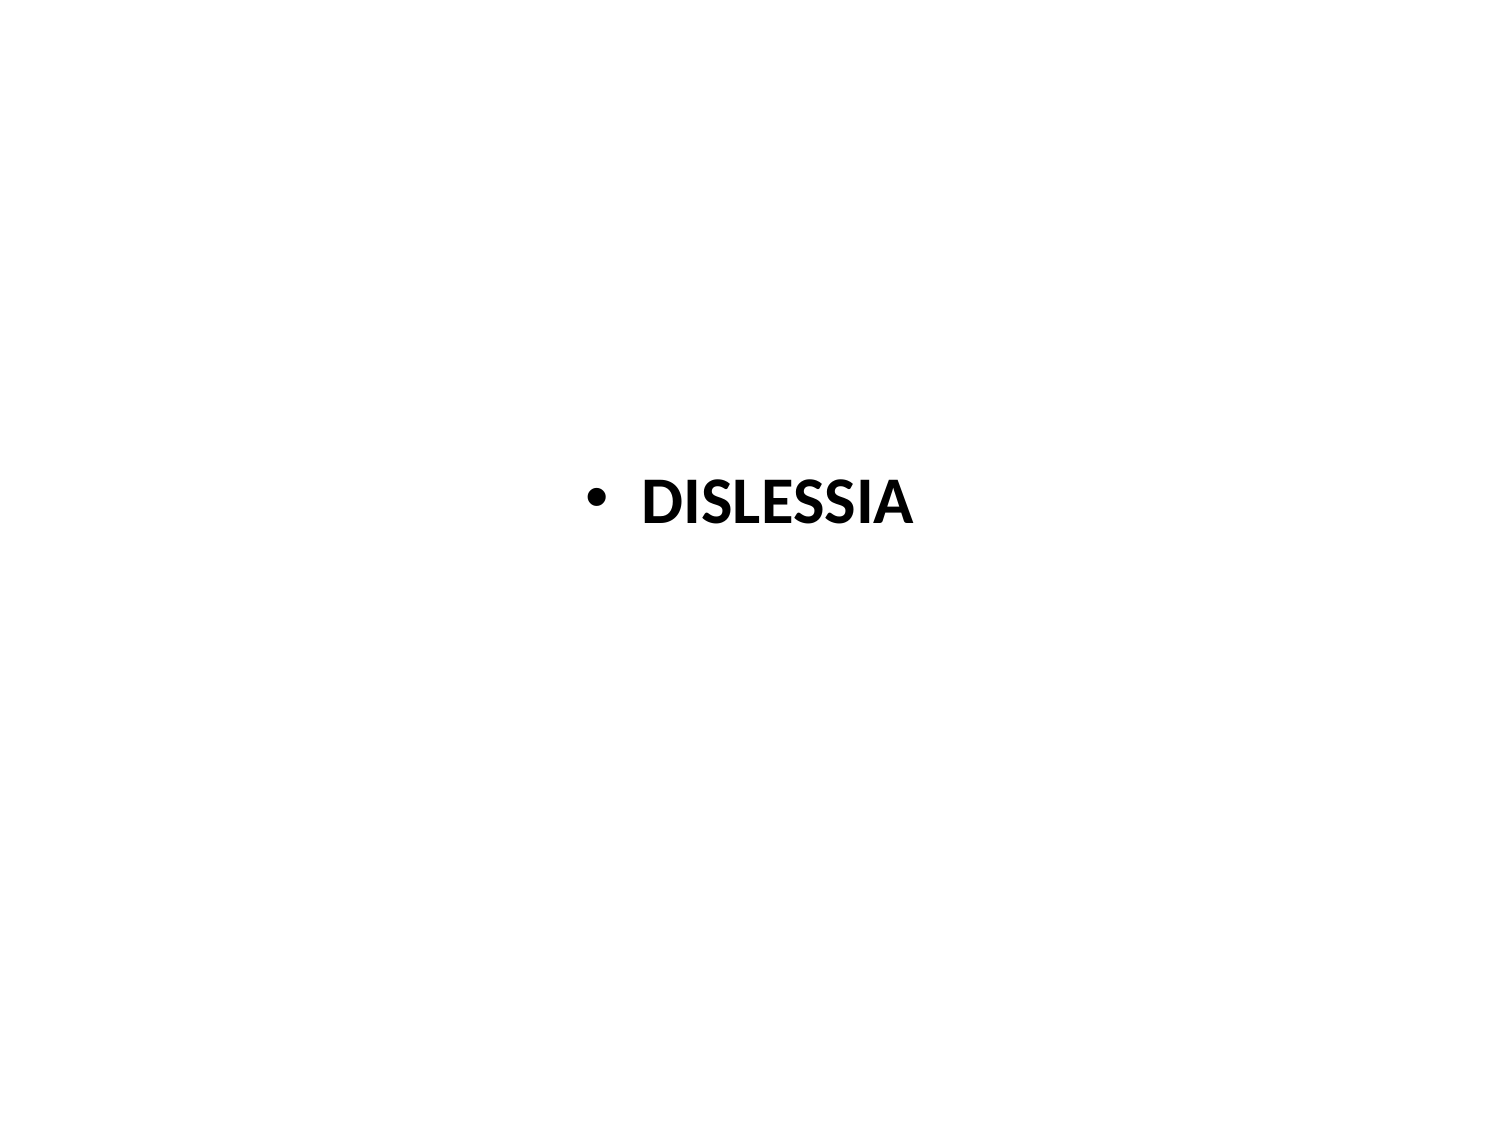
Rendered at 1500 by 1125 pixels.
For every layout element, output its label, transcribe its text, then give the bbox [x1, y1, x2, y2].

list DISLESSIA [75, 262, 1425, 1005]
